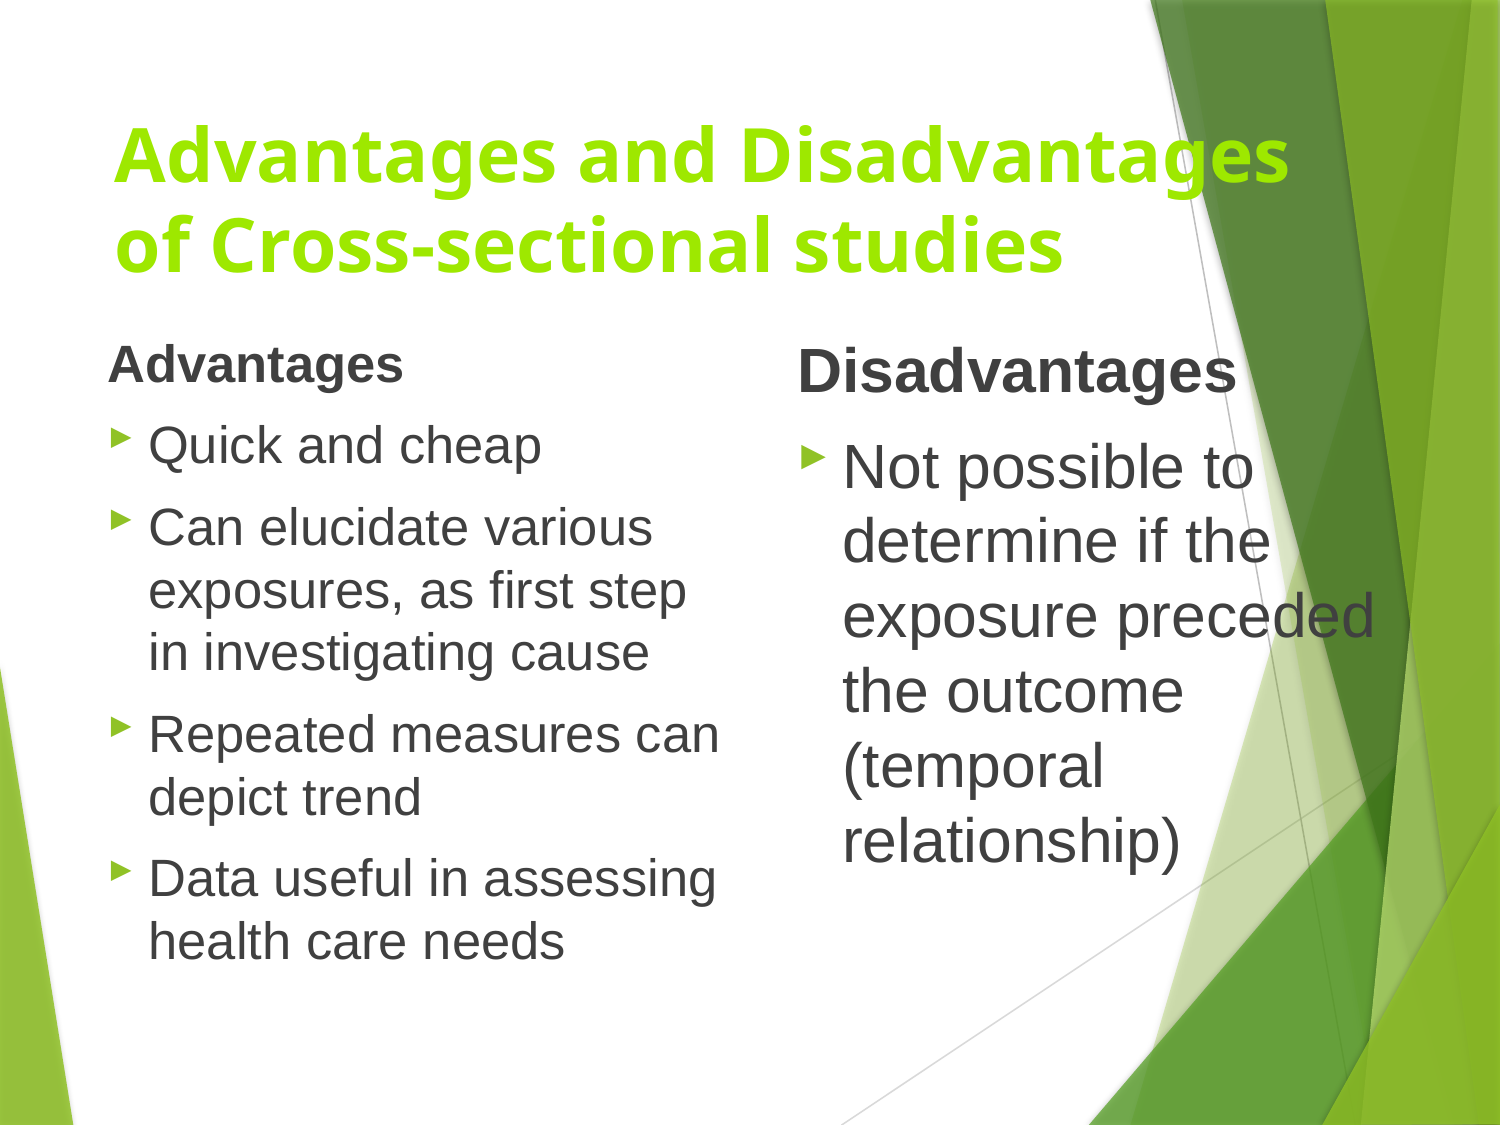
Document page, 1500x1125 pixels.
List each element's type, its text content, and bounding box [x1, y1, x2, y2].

title Advantages and Disadvantages of Cross-sectional studies [99, 99, 1400, 317]
list Advantages Quick and cheap Can elucidate various exposures, as first step in investigating cause Repeated measures can depict trend Data useful in assessing health care needs [75, 322, 738, 986]
list Disadvantages Not possible to determine if the exposure preceded the outcome (temporal relationship) [762, 322, 1425, 986]
